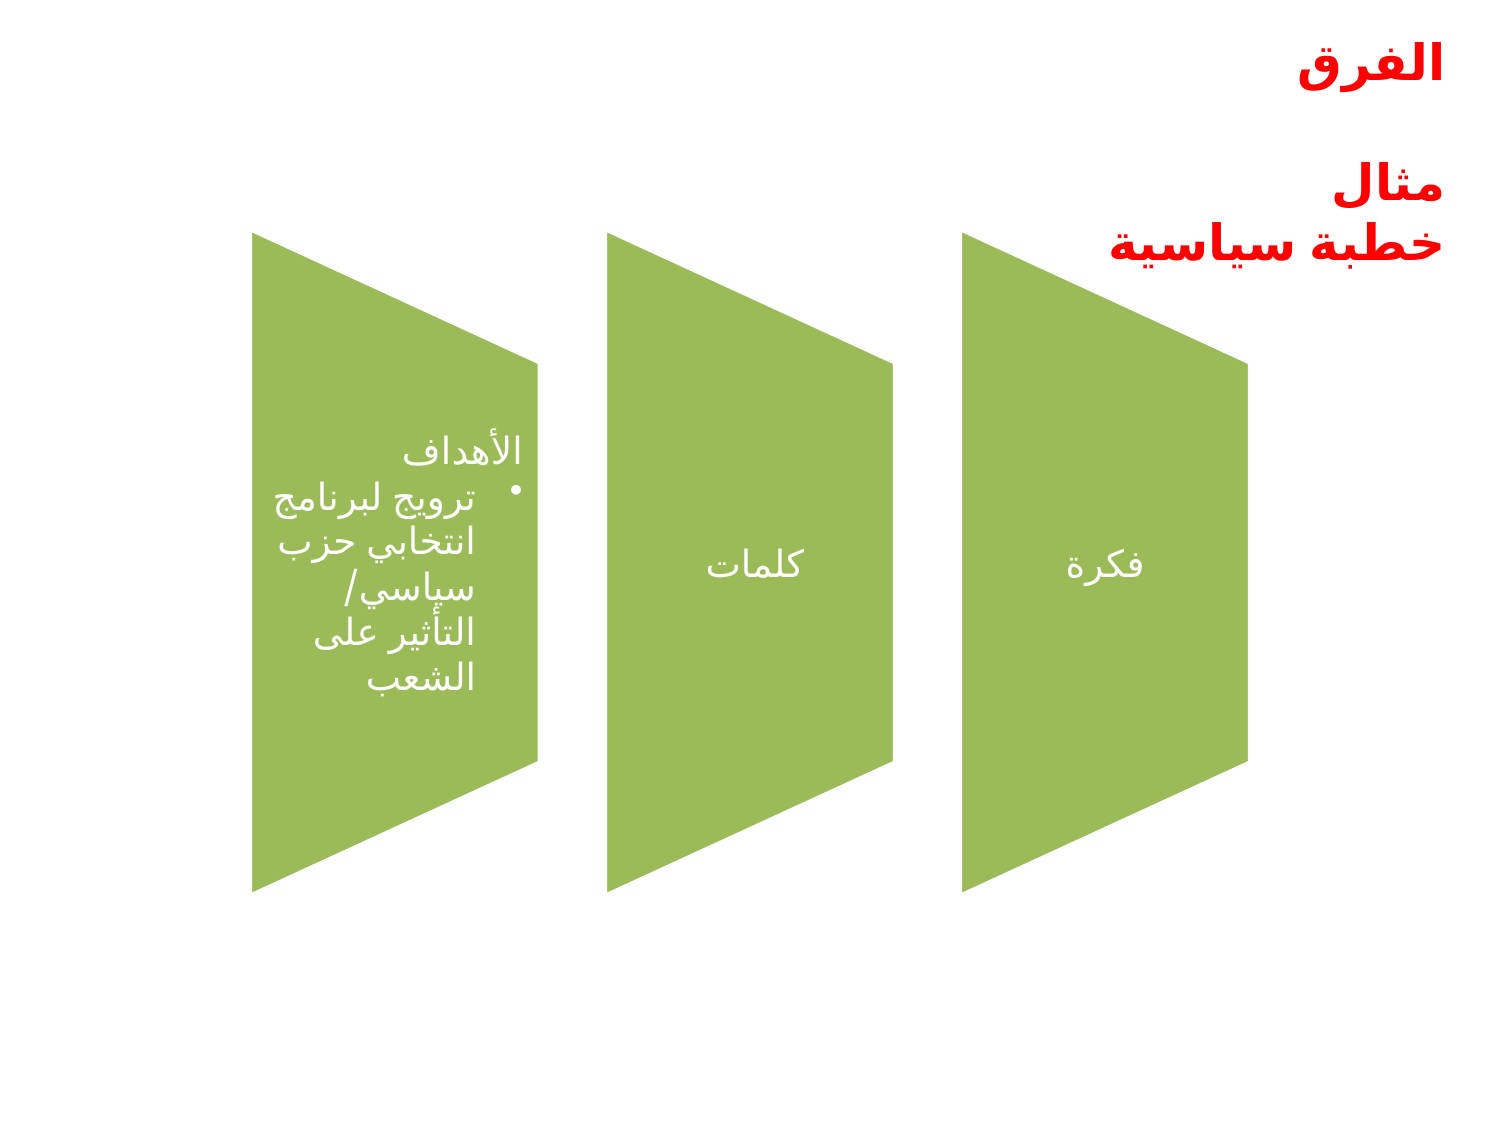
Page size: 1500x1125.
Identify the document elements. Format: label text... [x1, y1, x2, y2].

text_box الفرق مثال خطبة سياسية [750, 23, 1460, 369]
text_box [249, 228, 1251, 897]
